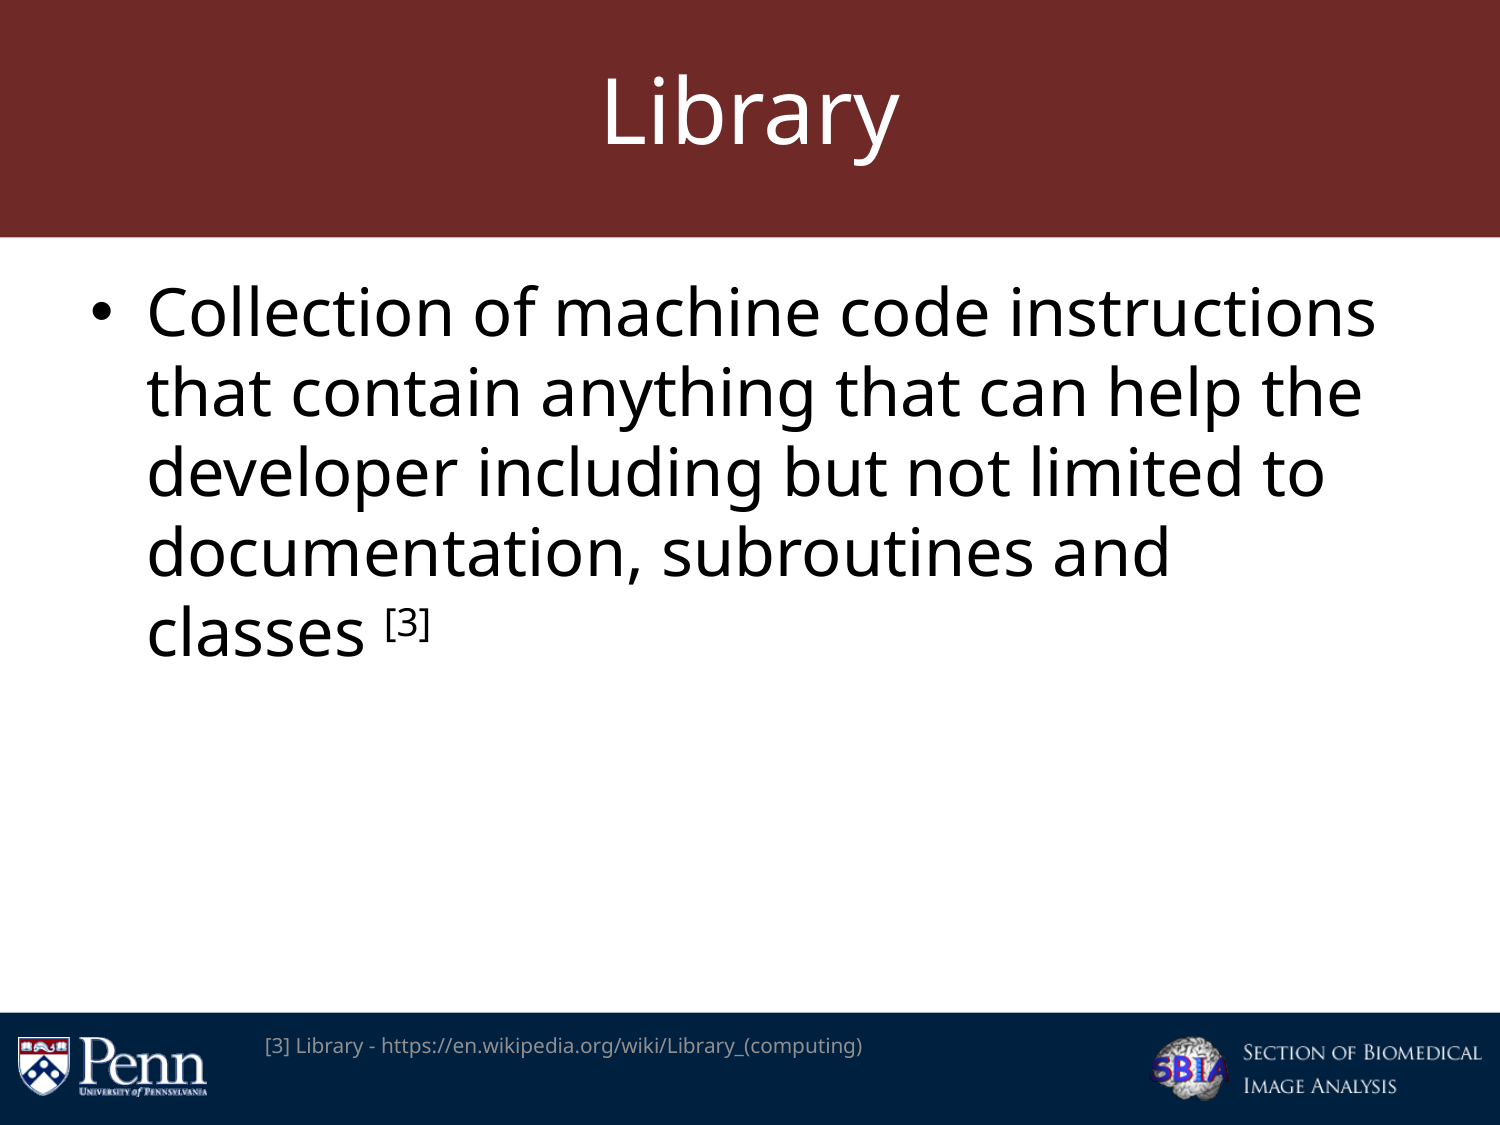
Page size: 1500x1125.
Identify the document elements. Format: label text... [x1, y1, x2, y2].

picture [18, 1037, 207, 1097]
title Library [75, 45, 1425, 238]
list Collection of machine code instructions that contain anything that can help the developer including but not limited to documentation, subroutines and classes [3] [75, 262, 1425, 1013]
footer [3] Library - https://en.wikipedia.org/wiki/Library_(computing) [249, 1025, 1038, 1100]
picture [1149, 1035, 1482, 1102]
